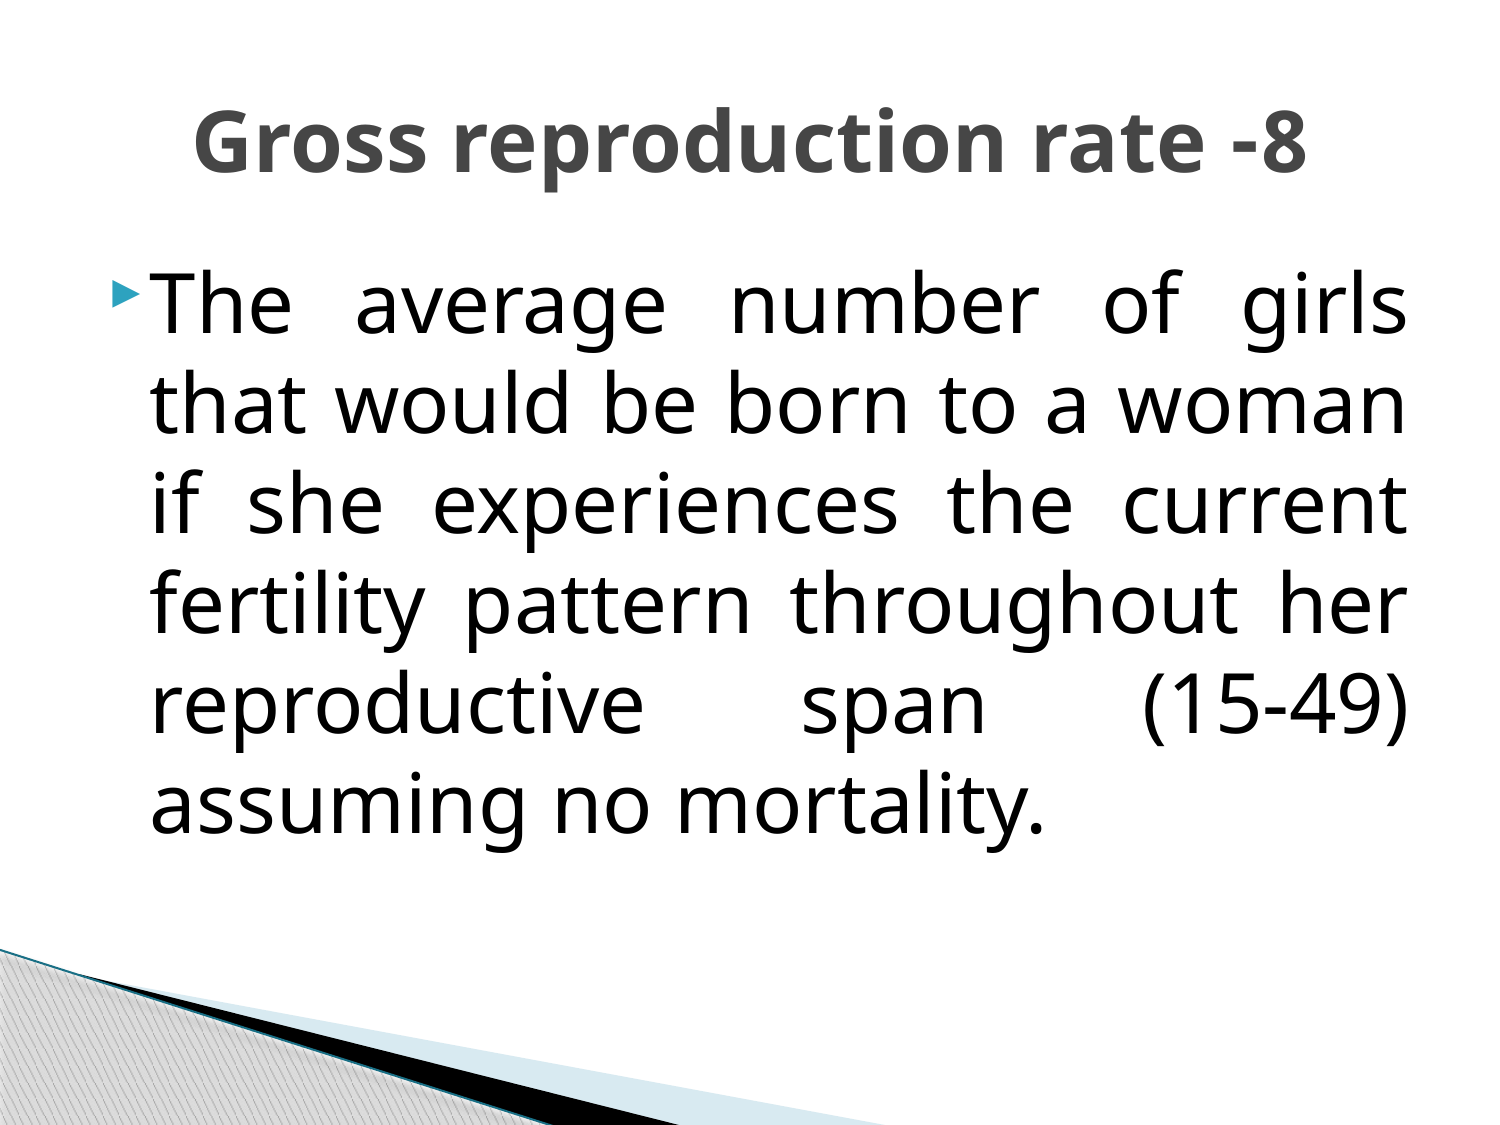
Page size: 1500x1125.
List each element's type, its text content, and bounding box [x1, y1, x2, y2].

list The average number of girls that would be born to a woman if she experiences the current fertility pattern throughout her reproductive span (15-49) assuming no mortality. [75, 243, 1425, 986]
title 8- Gross reproduction rate [75, 45, 1425, 233]
